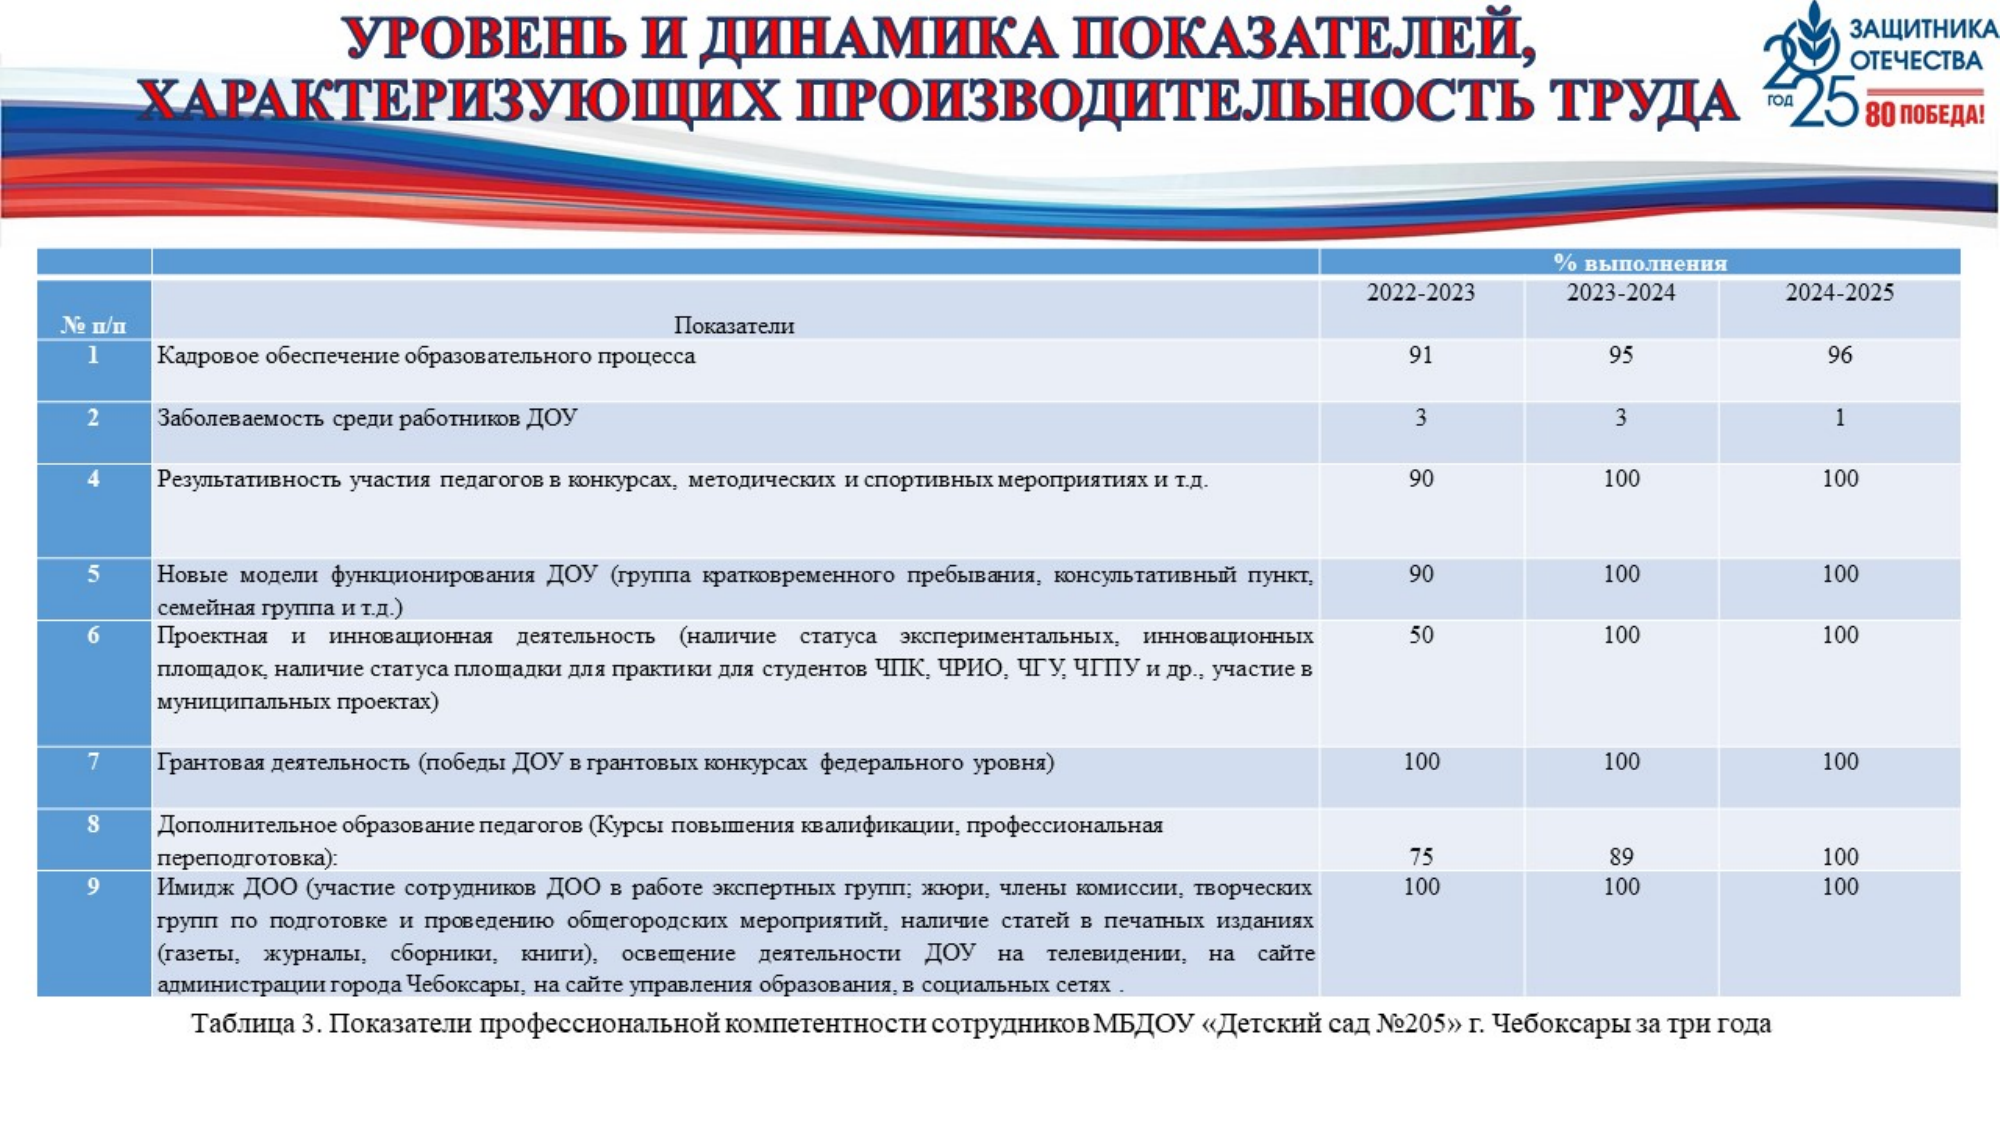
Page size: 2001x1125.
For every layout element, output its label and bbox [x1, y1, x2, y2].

list [0, 0, 2000, 1125]
